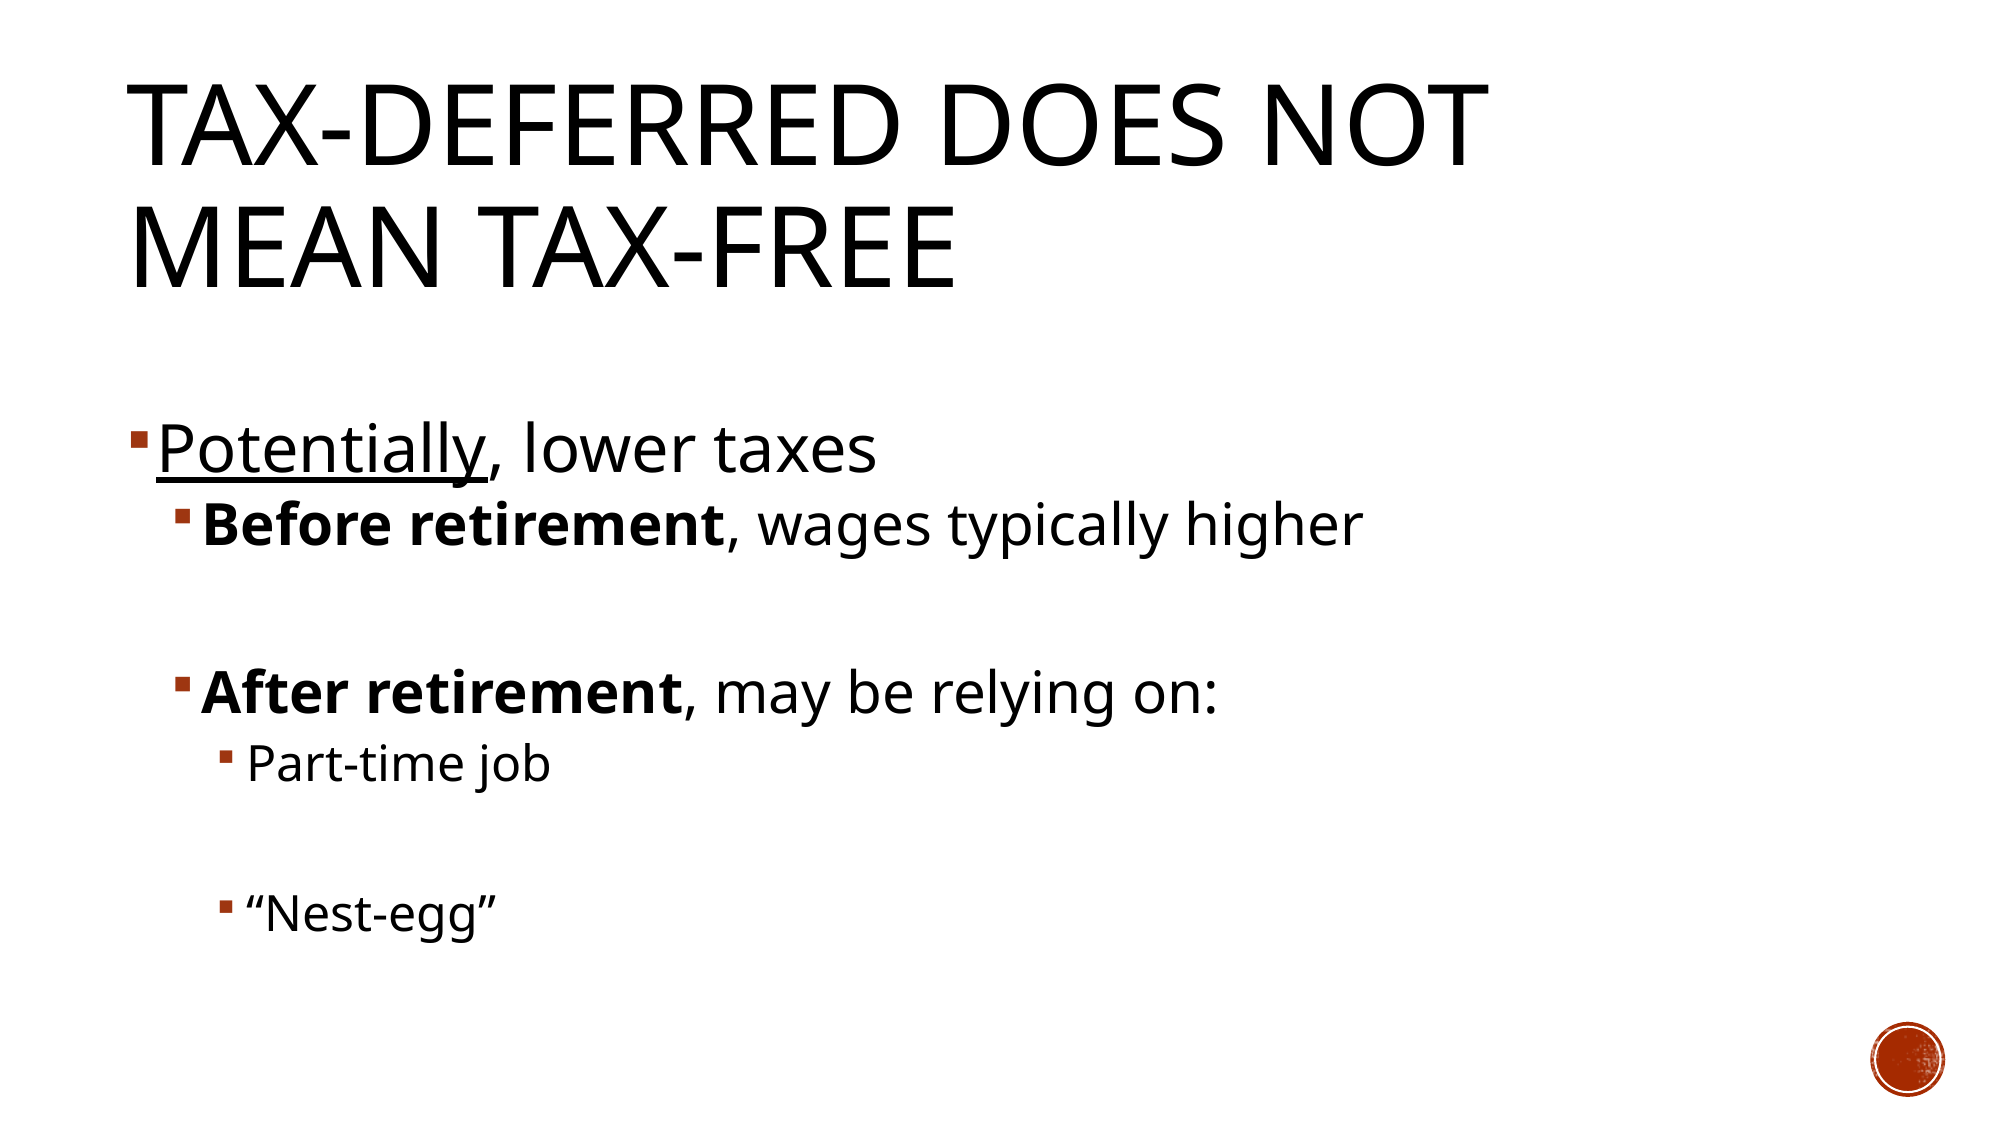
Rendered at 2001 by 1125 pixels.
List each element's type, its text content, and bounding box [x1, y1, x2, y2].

list Potentially, lower taxes Before retirement, wages typically higher After retirement, may be relying on: Part-time job “Nest-egg” [111, 407, 1762, 1072]
title Tax-Deferred does not mean Tax-Free [111, 55, 1854, 325]
